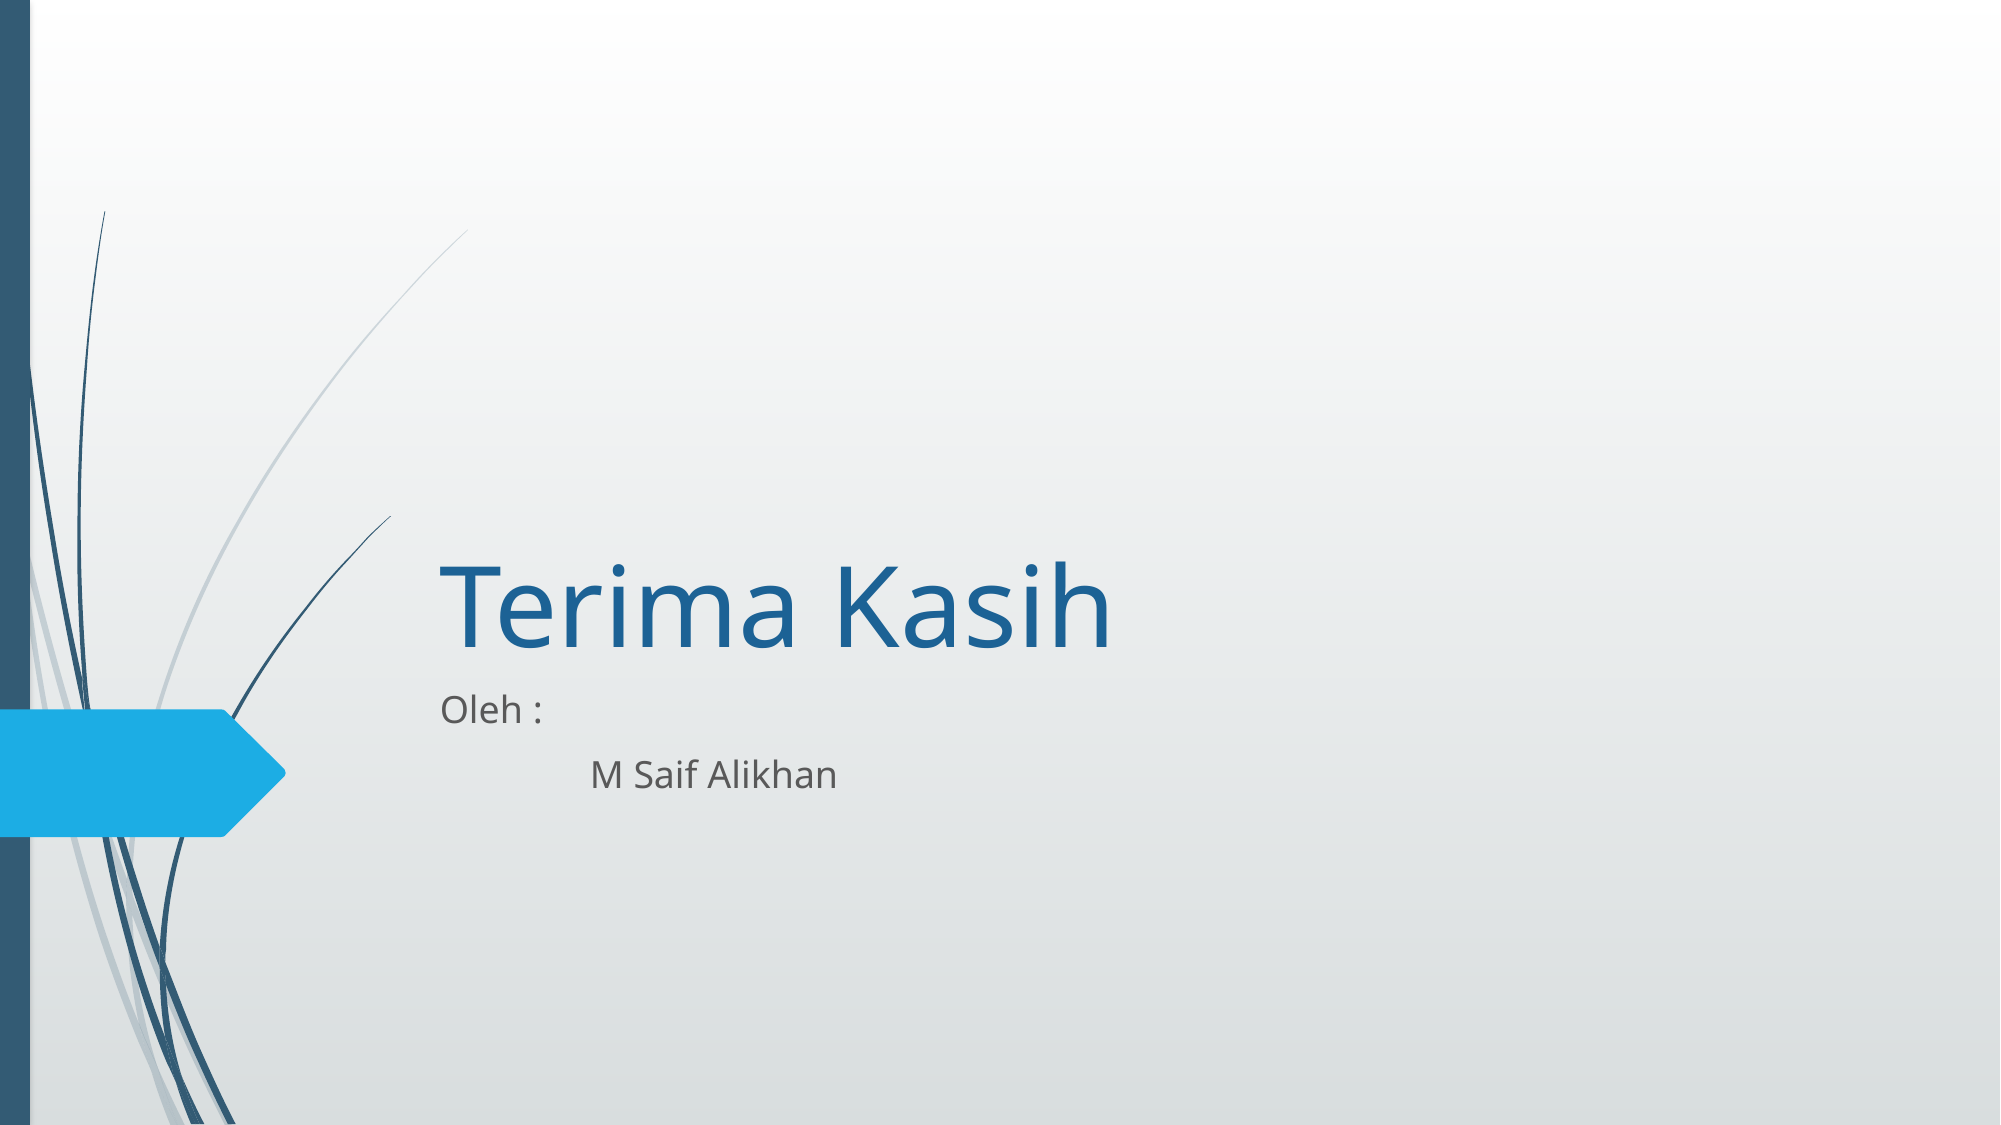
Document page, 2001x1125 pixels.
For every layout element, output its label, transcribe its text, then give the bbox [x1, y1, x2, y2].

title Terima Kasih [424, 306, 1888, 678]
subtitle Oleh : M Saif Alikhan [424, 678, 1888, 863]
